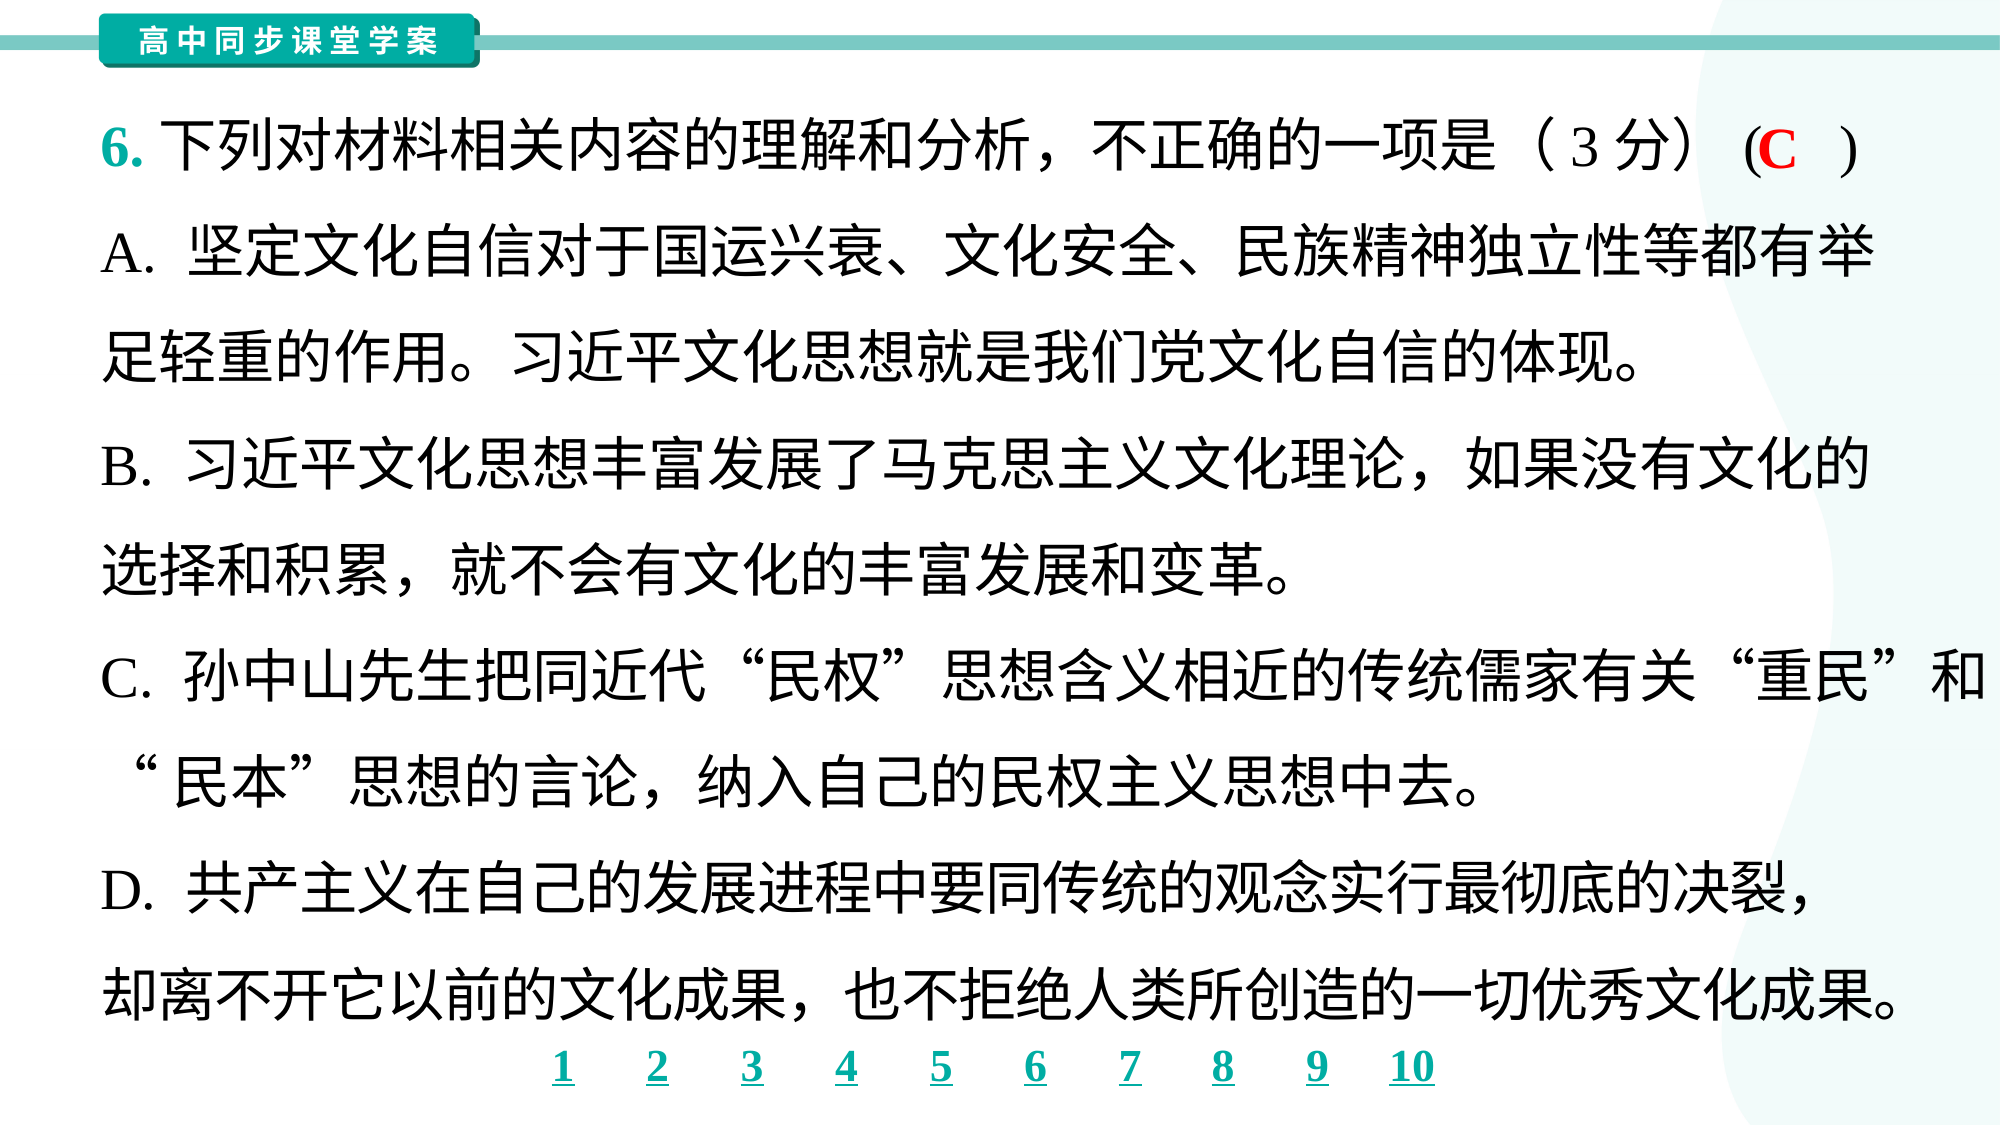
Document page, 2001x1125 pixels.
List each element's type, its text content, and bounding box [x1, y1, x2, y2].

picture [0, 0, 2000, 1125]
text_box 6.下列对材料相关内容的理解和分析，不正确的一项是（3分）( ) [100, 76, 1735, 177]
text_box C [1735, 76, 1821, 177]
text_box 6.下列对材料相关内容的理解和分析，不正确的一项是（3分）( ) [1821, 76, 1899, 177]
text_box A. 坚定文化自信对于国运兴衰、文化安全、民族精神独立性等都有举 足轻重的作用。习近平文化思想就是我们党文化自信的体现。 B. 习近平文化思想丰富发展了马克思主义文化理论，如果没有文化的 选择和积累，就不会有文化的丰富发展和变革。 C. 孙中山先生把同近代“民权”思想含义相近的传统儒家有关“重民”和 “民本”思想的言论，纳入自己的民权主义思想中去。 D. 共产主义在自己的发展进程中要同传统的观念实行最彻底的决裂， 却离不开它以前的文化成果，也不拒绝人类所创造的一切优秀文化成果。 [100, 177, 1899, 1028]
